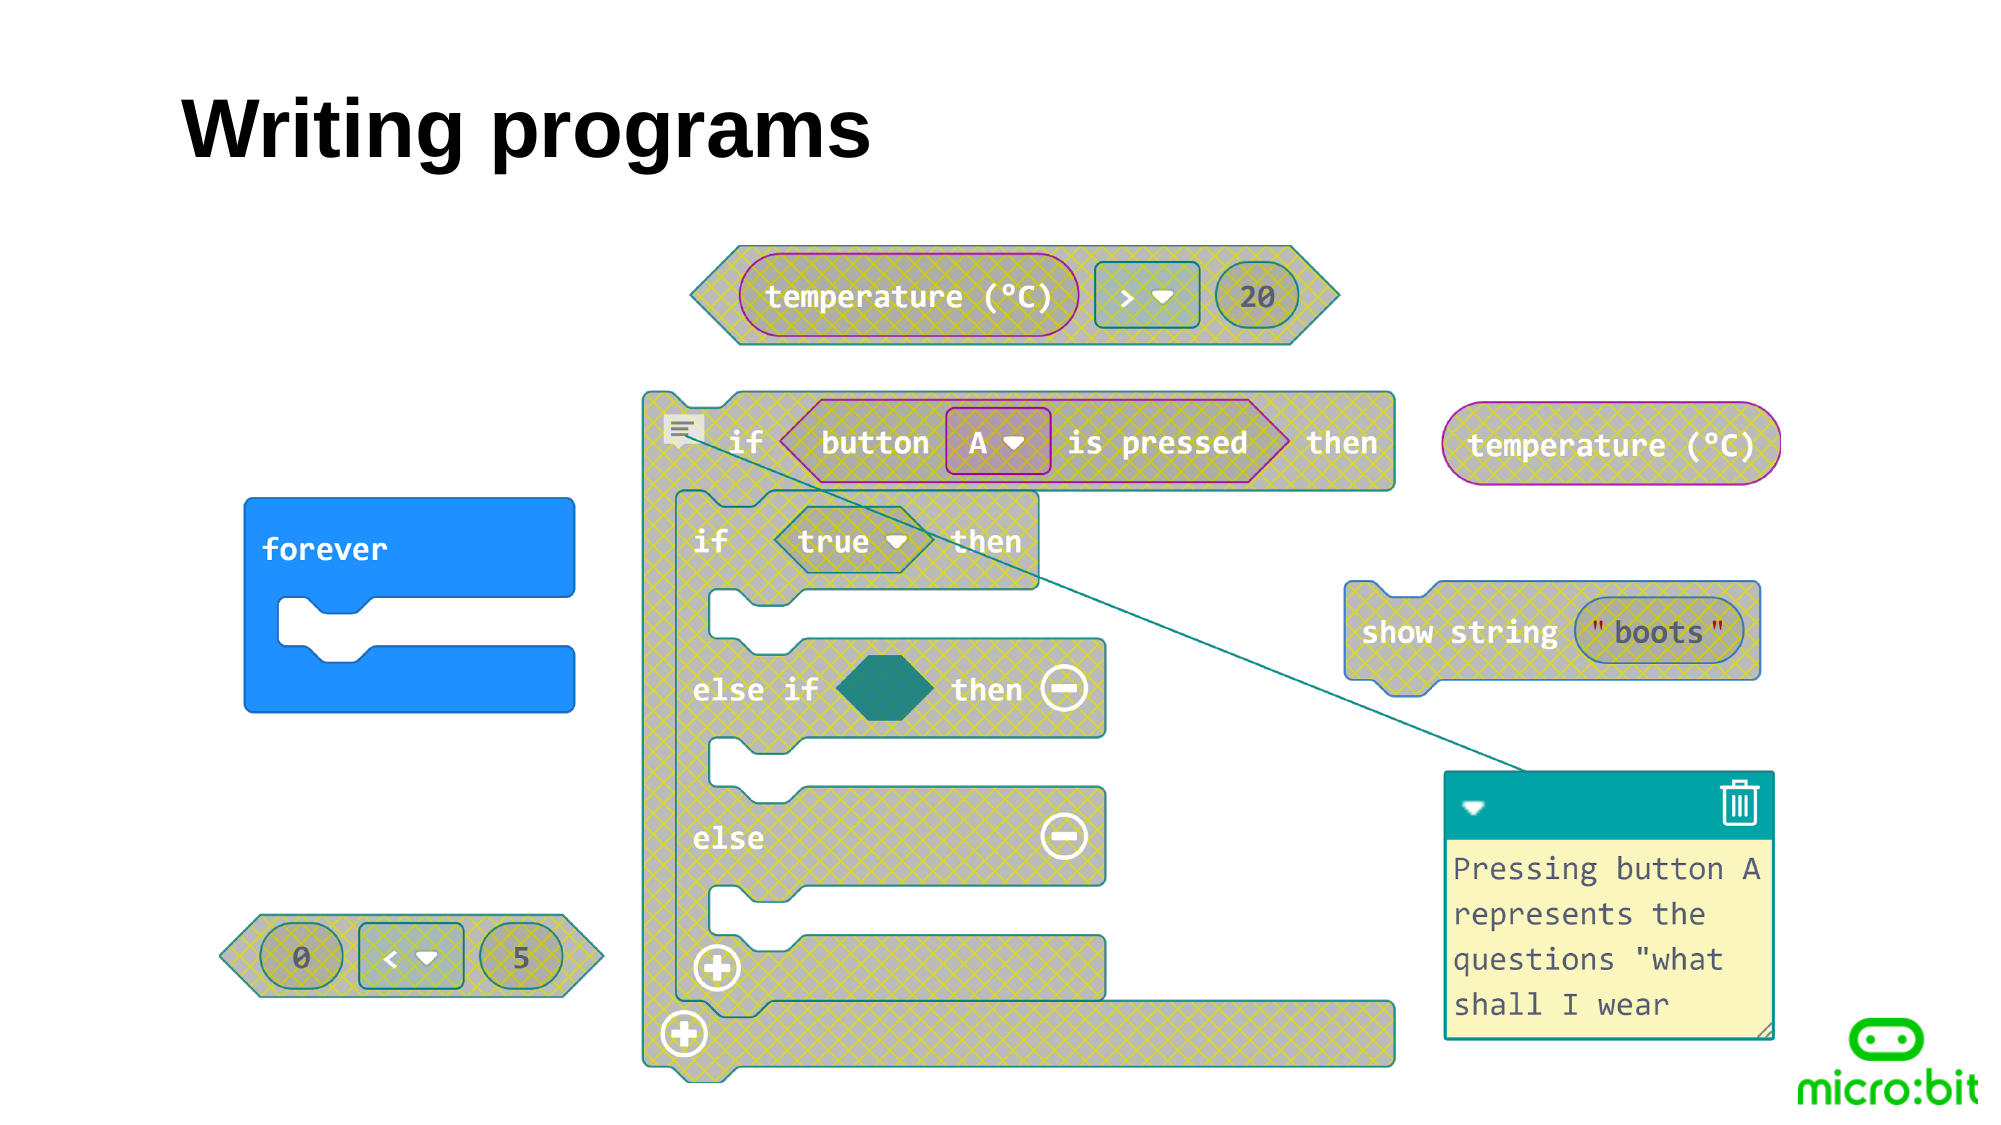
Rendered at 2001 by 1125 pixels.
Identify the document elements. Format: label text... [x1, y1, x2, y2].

picture [1797, 1017, 1978, 1106]
text_box Writing programs [166, 60, 1918, 884]
picture [218, 245, 1781, 1083]
